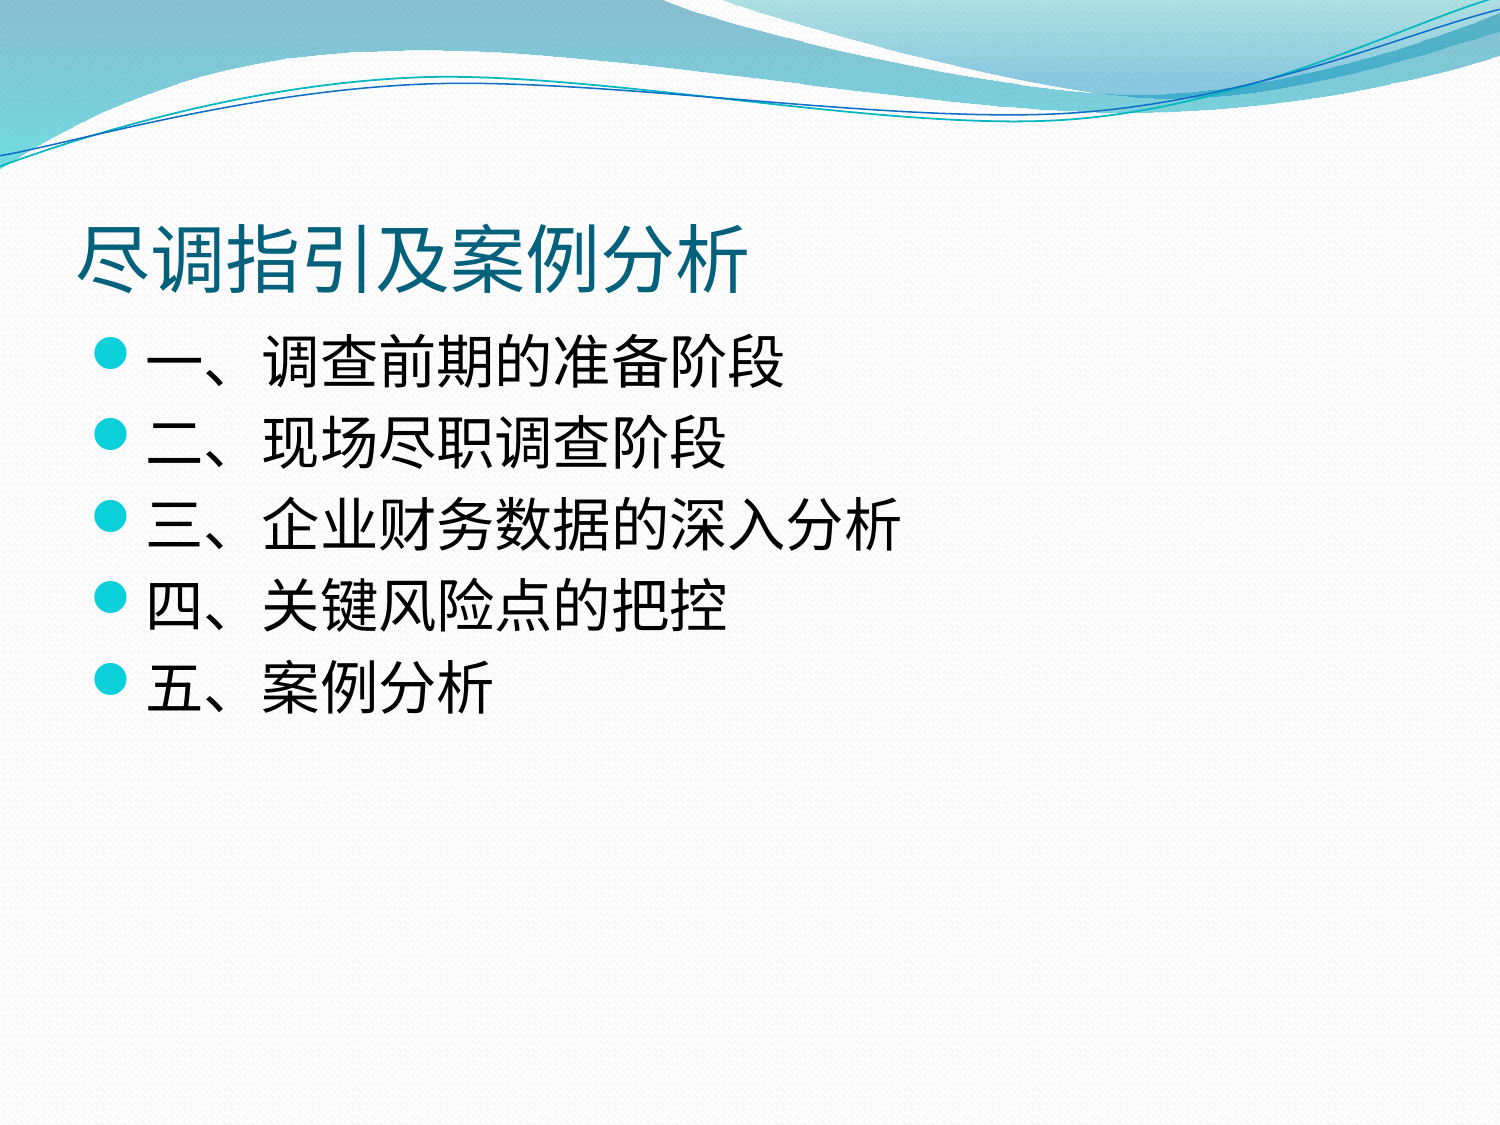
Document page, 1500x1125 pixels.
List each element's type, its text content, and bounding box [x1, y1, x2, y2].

title 尽调指引及案例分析 [75, 115, 1425, 303]
list 一、调查前期的准备阶段 二、现场尽职调查阶段 三、企业财务数据的深入分析 四、关键风险点的把控 五、案例分析 [75, 317, 1425, 1038]
